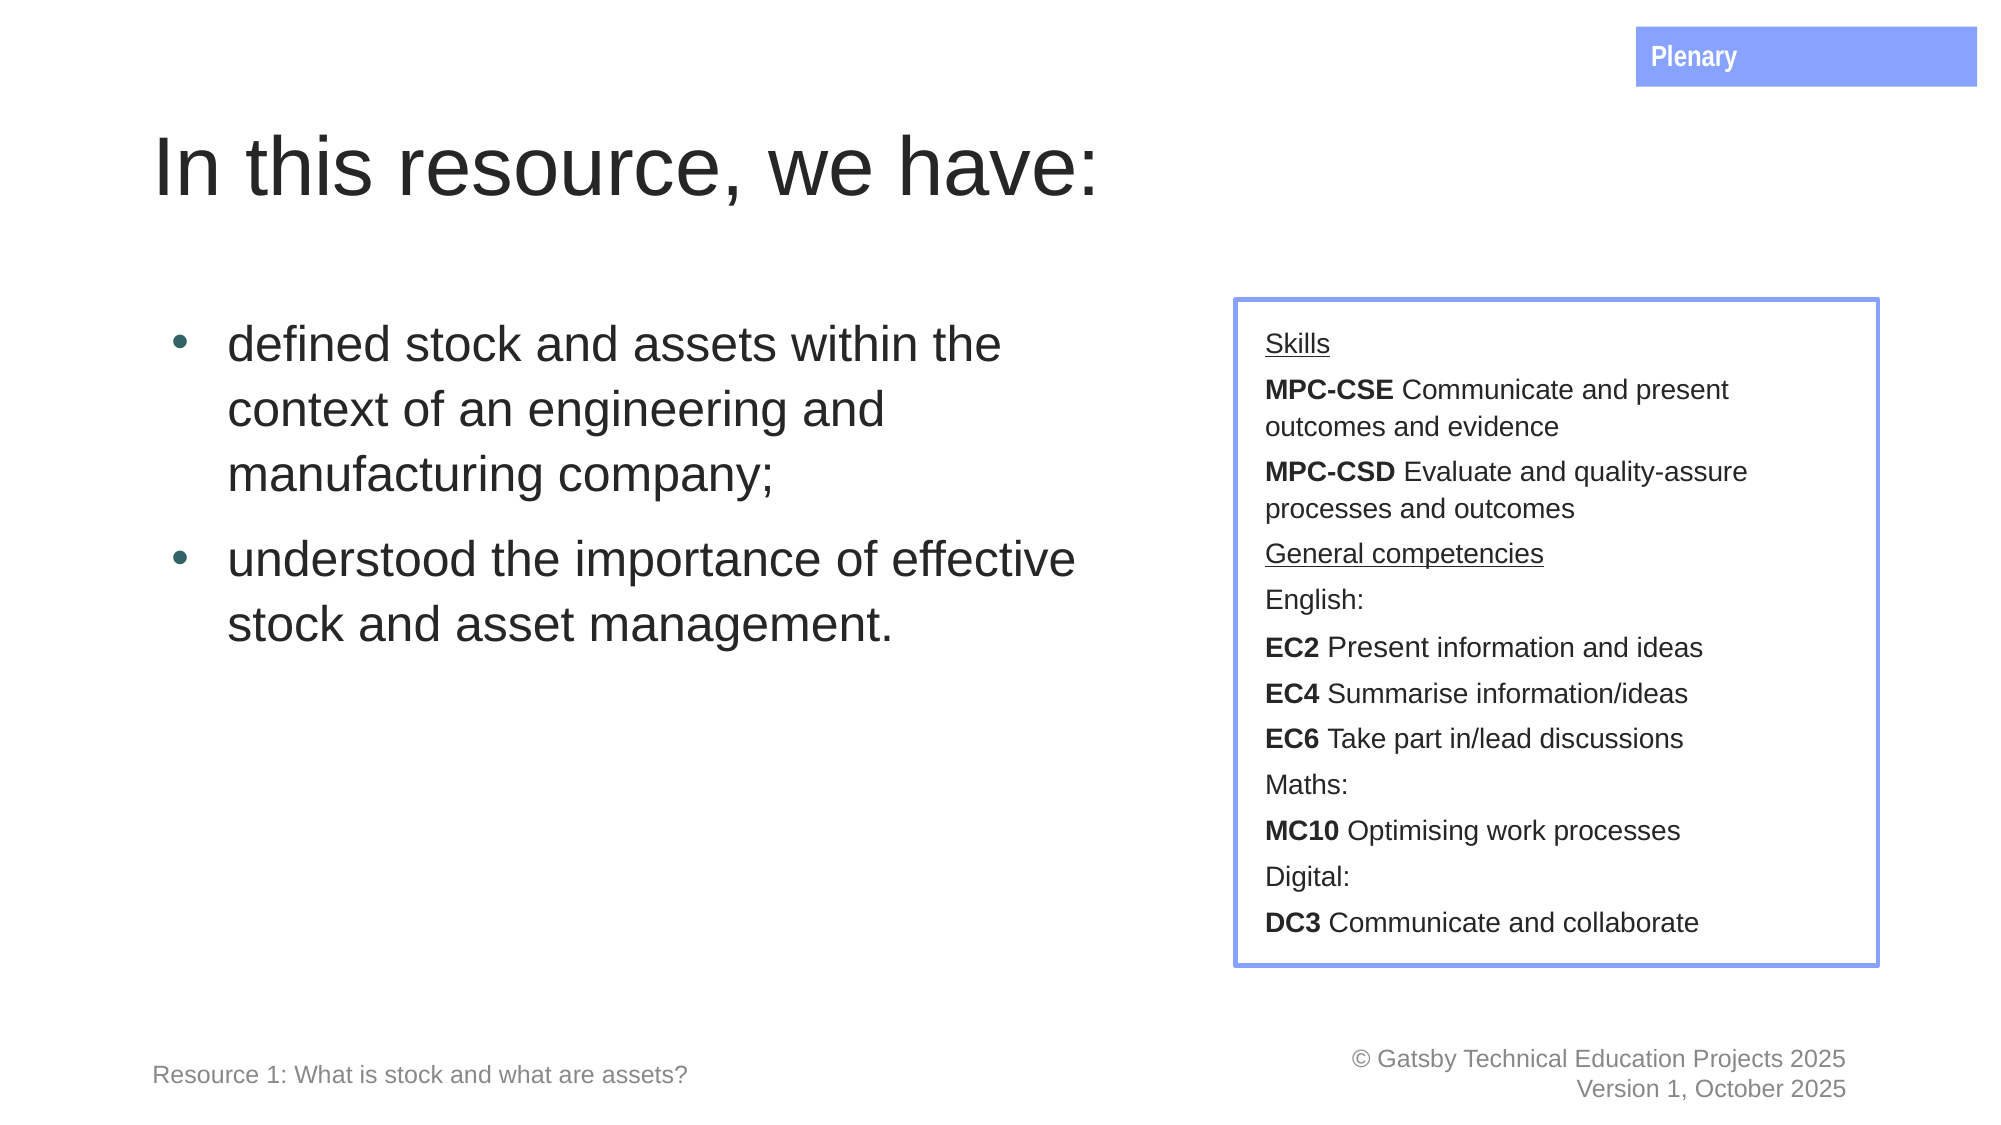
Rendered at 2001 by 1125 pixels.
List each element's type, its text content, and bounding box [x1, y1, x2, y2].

list defined stock and assets within the context of an engineering and manufacturing company; understood the importance of effective stock and asset management. [137, 299, 1188, 1014]
list Resource 1: What is stock and what are assets? [137, 1042, 829, 1103]
list Skills MPC-CSE Communicate and present outcomes and evidence MPC-CSD Evaluate and quality-assure processes and outcomes General competencies English: EC2 Present information and ideas EC4 Summarise information/ideas EC6 Take part in/lead discussions Maths: MC10 Optimising work processes Digital: DC3 Communicate and collaborate [1233, 297, 1880, 968]
title In this resource, we have: [137, 59, 1863, 278]
list Plenary [1636, 26, 1978, 87]
